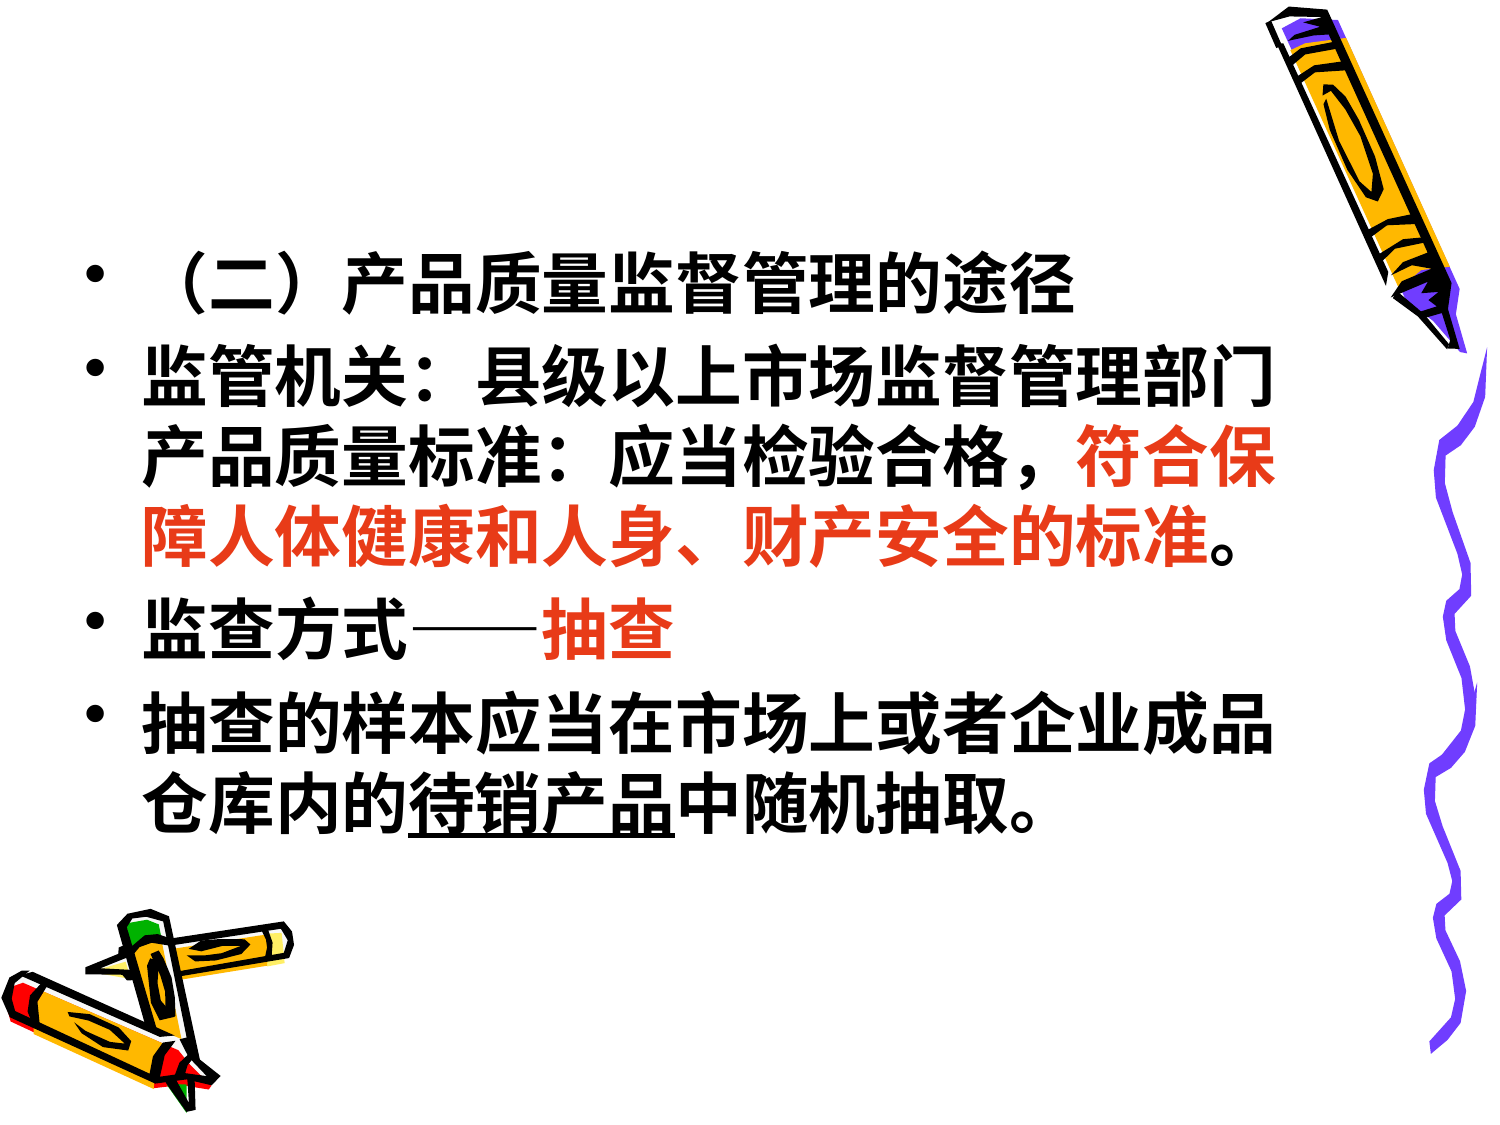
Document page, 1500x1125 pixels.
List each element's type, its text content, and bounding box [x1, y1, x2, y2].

list （二）产品质量监督管理的途径 监管机关：县级以上市场监督管理部门产品质量标准：应当检验合格，符合保障人体健康和人身、财产安全的标准。 监查方式——抽查 抽查的样本应当在市场上或者企业成品仓库内的待销产品中随机抽取。 [70, 234, 1334, 918]
